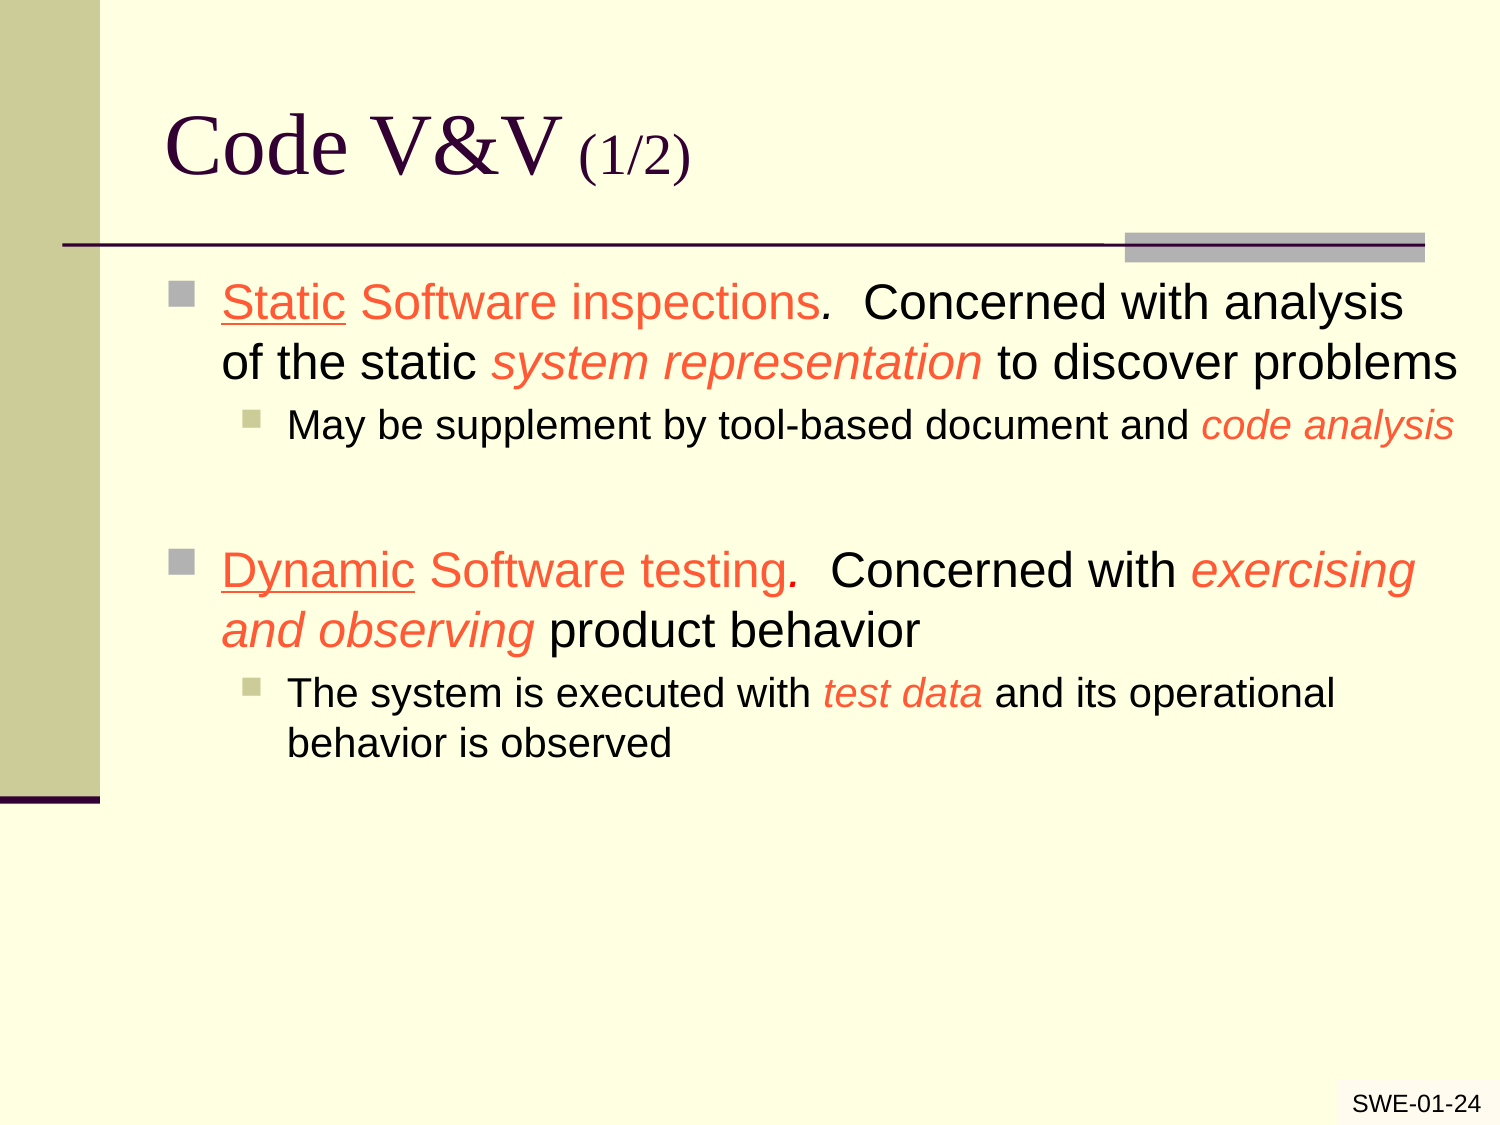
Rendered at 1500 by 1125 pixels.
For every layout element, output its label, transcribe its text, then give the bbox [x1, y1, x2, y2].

list Static Software inspections. Concerned with analysis of the static system representation to discover problems May be supplement by tool-based document and code analysis Dynamic Software testing. Concerned with exercising and observing product behavior The system is executed with test data and its operational behavior is observed [150, 262, 1475, 1006]
title Code V&V (1/2) [150, 45, 1425, 234]
